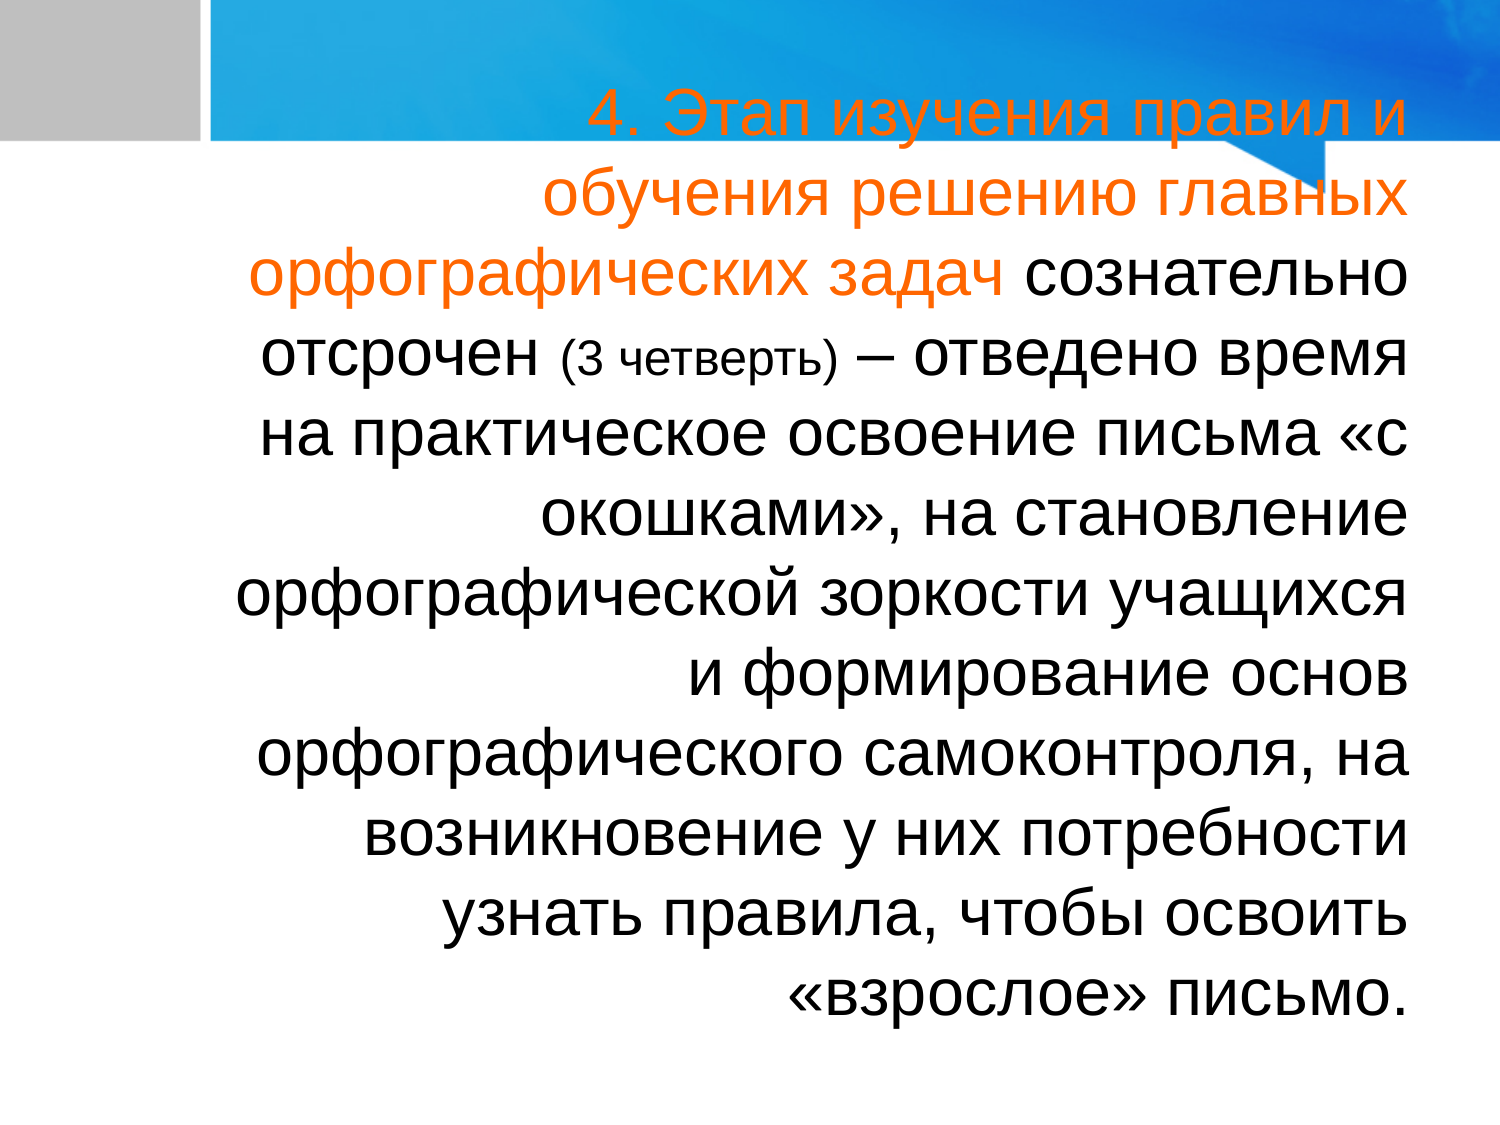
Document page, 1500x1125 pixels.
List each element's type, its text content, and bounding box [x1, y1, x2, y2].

picture [0, 0, 1500, 1125]
title 4. Этап изучения правил и обучения решению главных орфографических задач сознательно отсрочен (3 четверть) – отведено время на практическое освоение письма «с окошками», на становление орфографической зоркости учащихся и формирование основ орфографического самоконтроля, на возникновение у них потребности узнать правила, чтобы освоить «взрослое» письмо. [175, 62, 1426, 1036]
